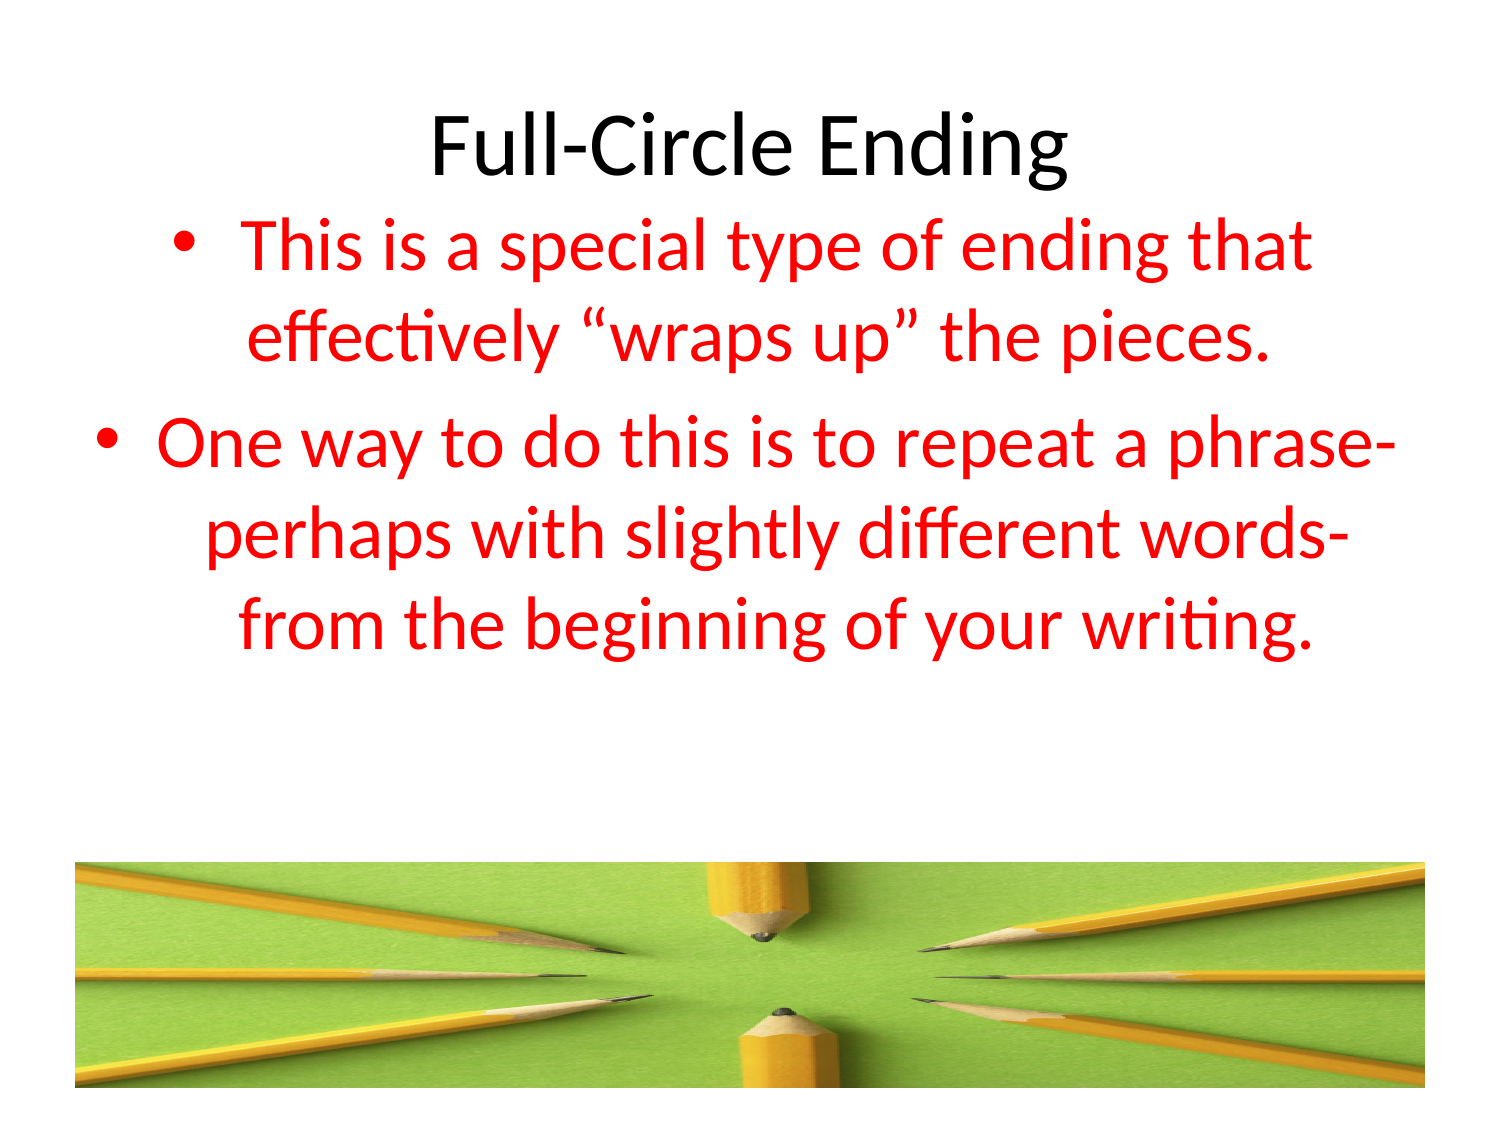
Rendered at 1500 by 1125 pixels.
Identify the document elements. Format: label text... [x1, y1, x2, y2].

title Full-Circle Ending [75, 45, 1425, 187]
list This is a special type of ending that effectively “wraps up” the pieces. One way to do this is to repeat a phrase-perhaps with slightly different words-from the beginning of your writing. [75, 187, 1425, 738]
picture [74, 862, 1426, 1088]
